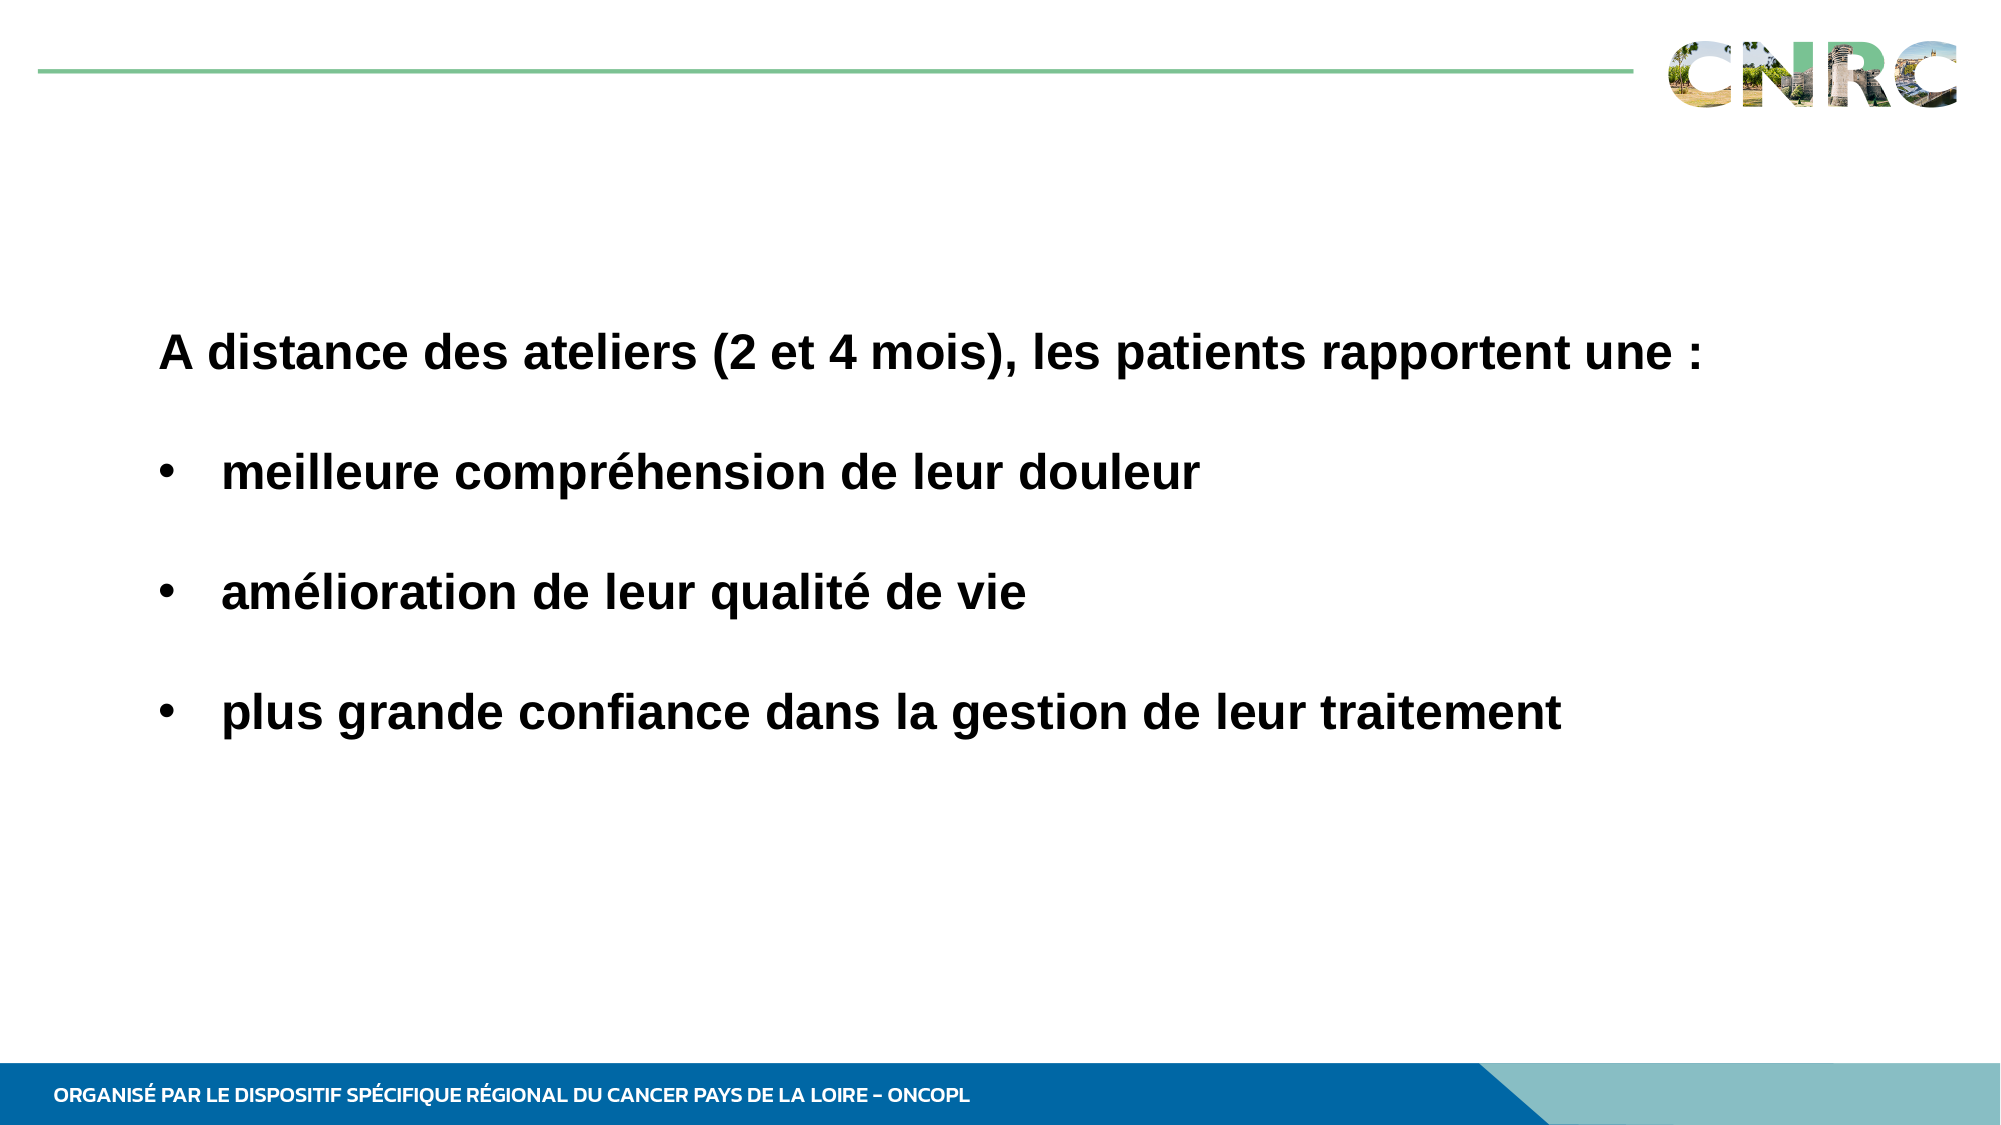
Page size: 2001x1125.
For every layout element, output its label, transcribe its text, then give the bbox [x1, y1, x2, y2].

text_box A distance des ateliers (2 et 4 mois), les patients rapportent une : meilleure compréhension de leur douleur amélioration de leur qualité de vie plus grande confiance dans la gestion de leur traitement [143, 312, 1815, 748]
picture [0, 0, 2001, 1125]
